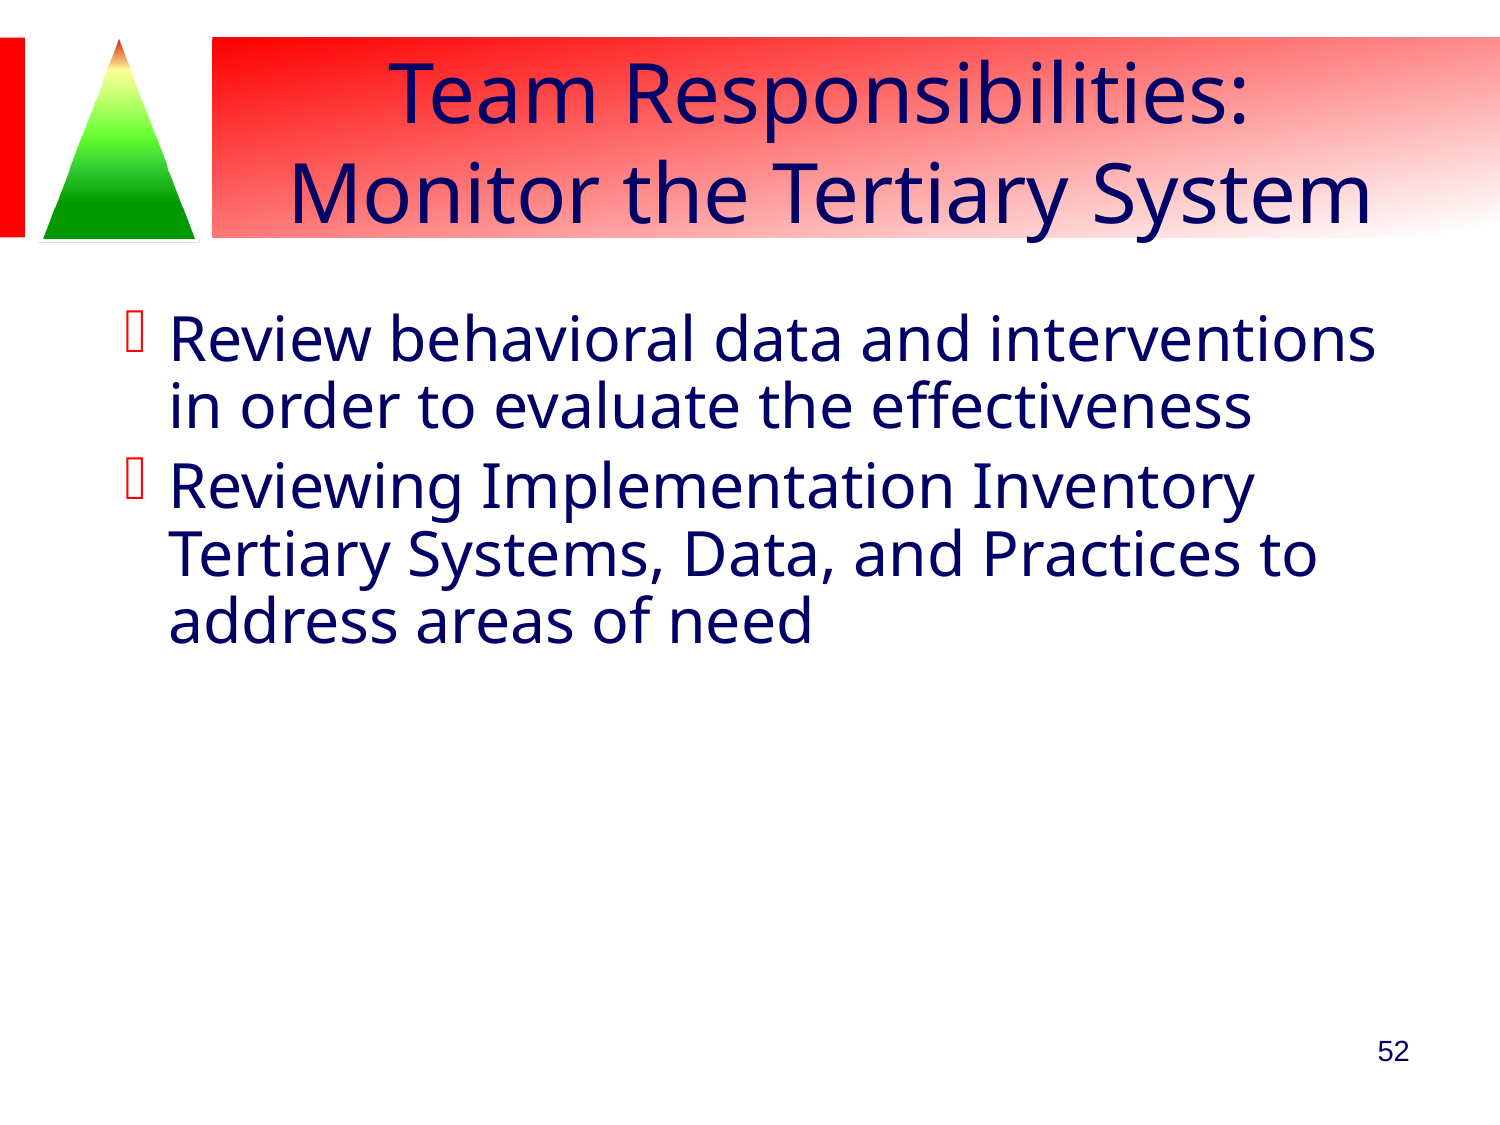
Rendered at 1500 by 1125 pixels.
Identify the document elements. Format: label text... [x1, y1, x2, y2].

list Review behavioral data and interventions in order to evaluate the effectiveness Reviewing Implementation Inventory Tertiary Systems, Data, and Practices to address areas of need [99, 299, 1463, 1051]
slide_number 52 [1074, 1024, 1426, 1103]
picture [37, 30, 200, 243]
title Team Responsibilities: Monitor the Tertiary System [237, 37, 1426, 243]
